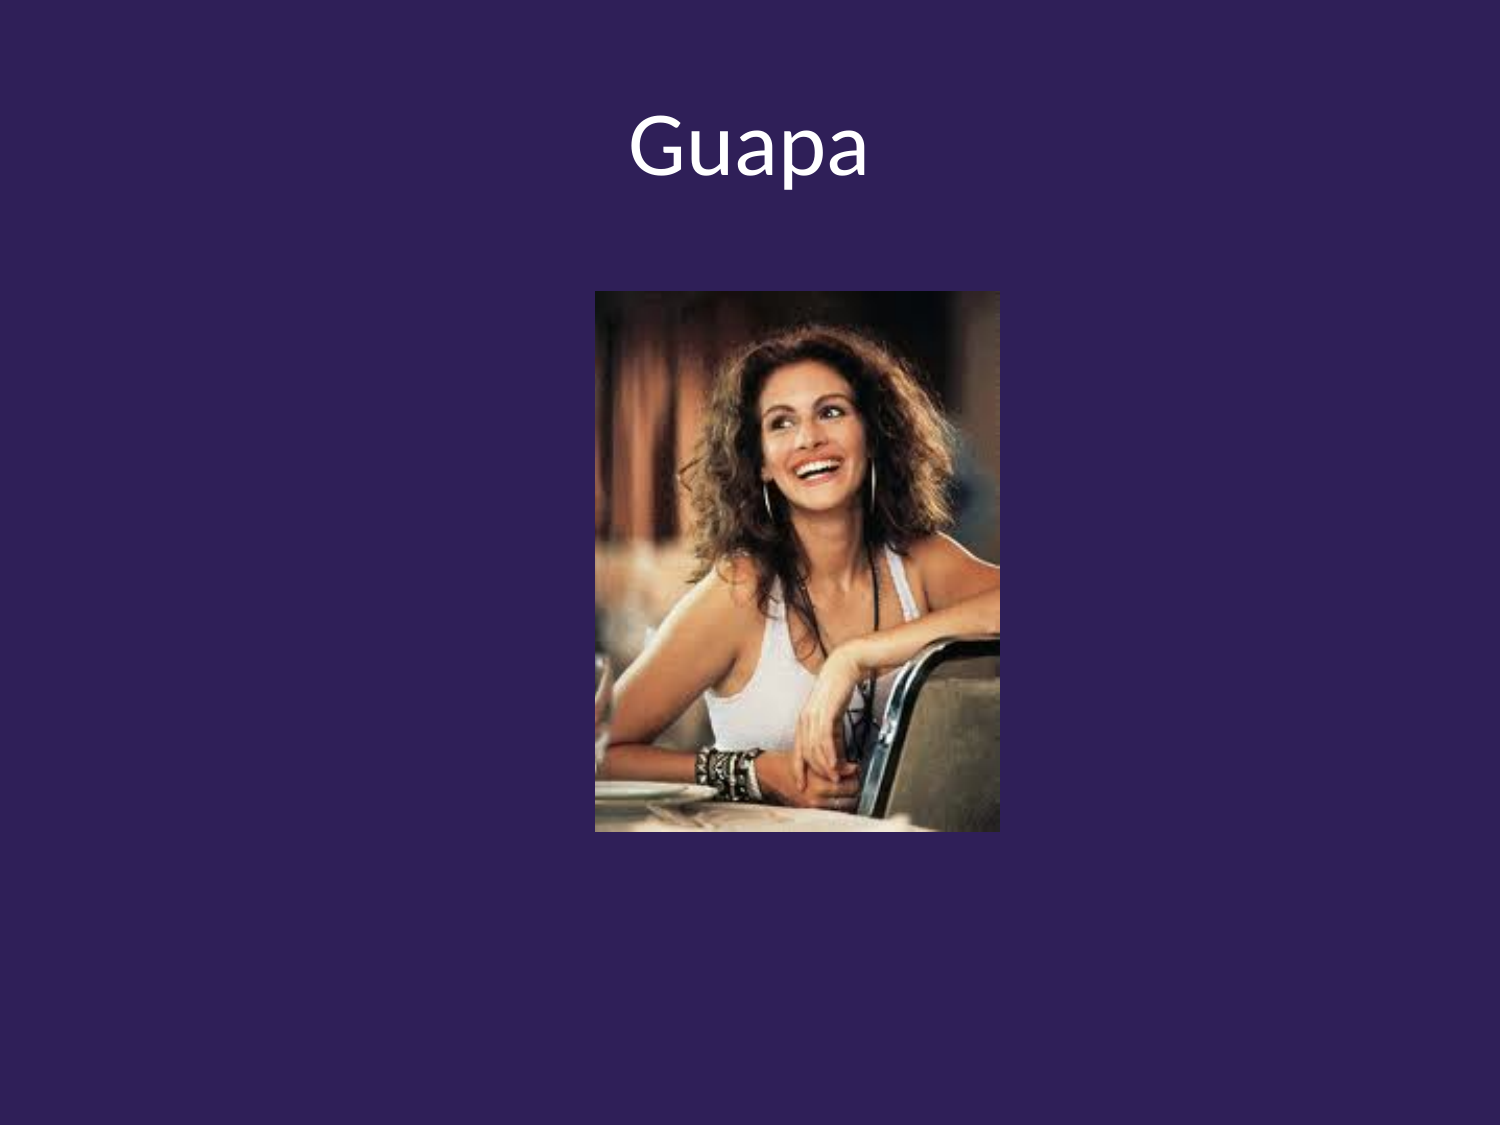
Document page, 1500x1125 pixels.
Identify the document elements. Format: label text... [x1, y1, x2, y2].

picture [595, 291, 1001, 832]
title Guapa [75, 45, 1425, 233]
